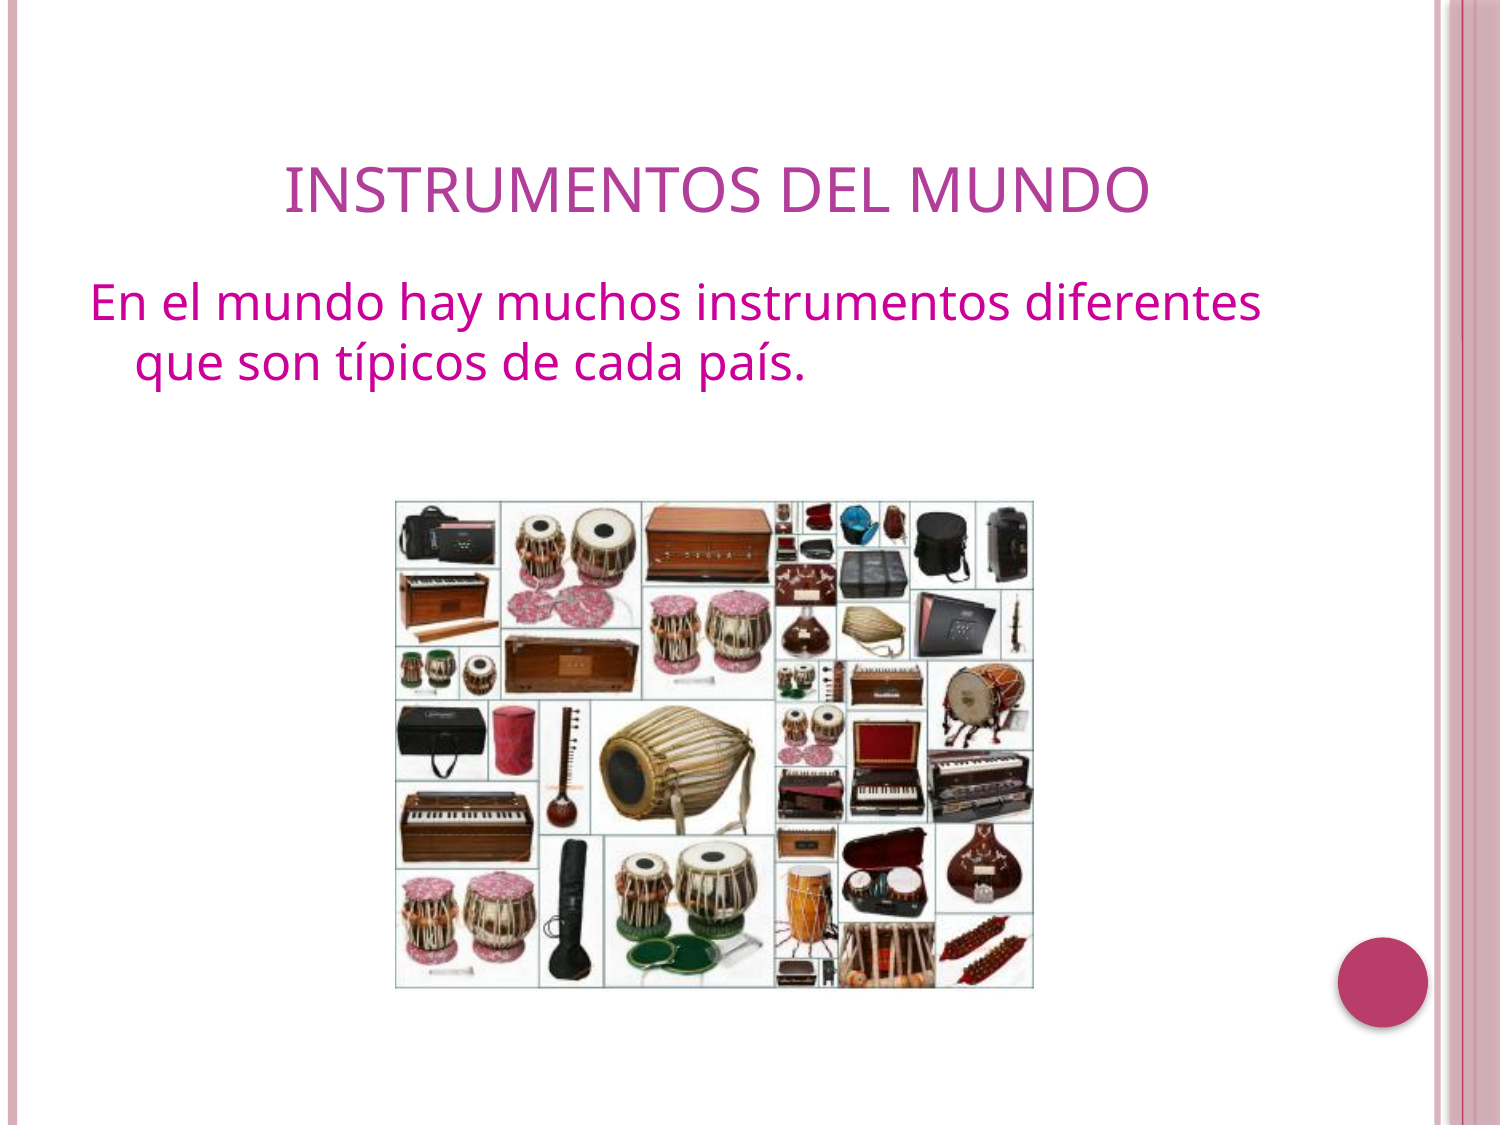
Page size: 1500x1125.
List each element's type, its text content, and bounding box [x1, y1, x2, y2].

title Instrumentos del mundo [75, 45, 1300, 233]
picture [395, 420, 1034, 1070]
list En el mundo hay muchos instrumentos diferentes que son típicos de cada país. [75, 262, 1300, 1062]
